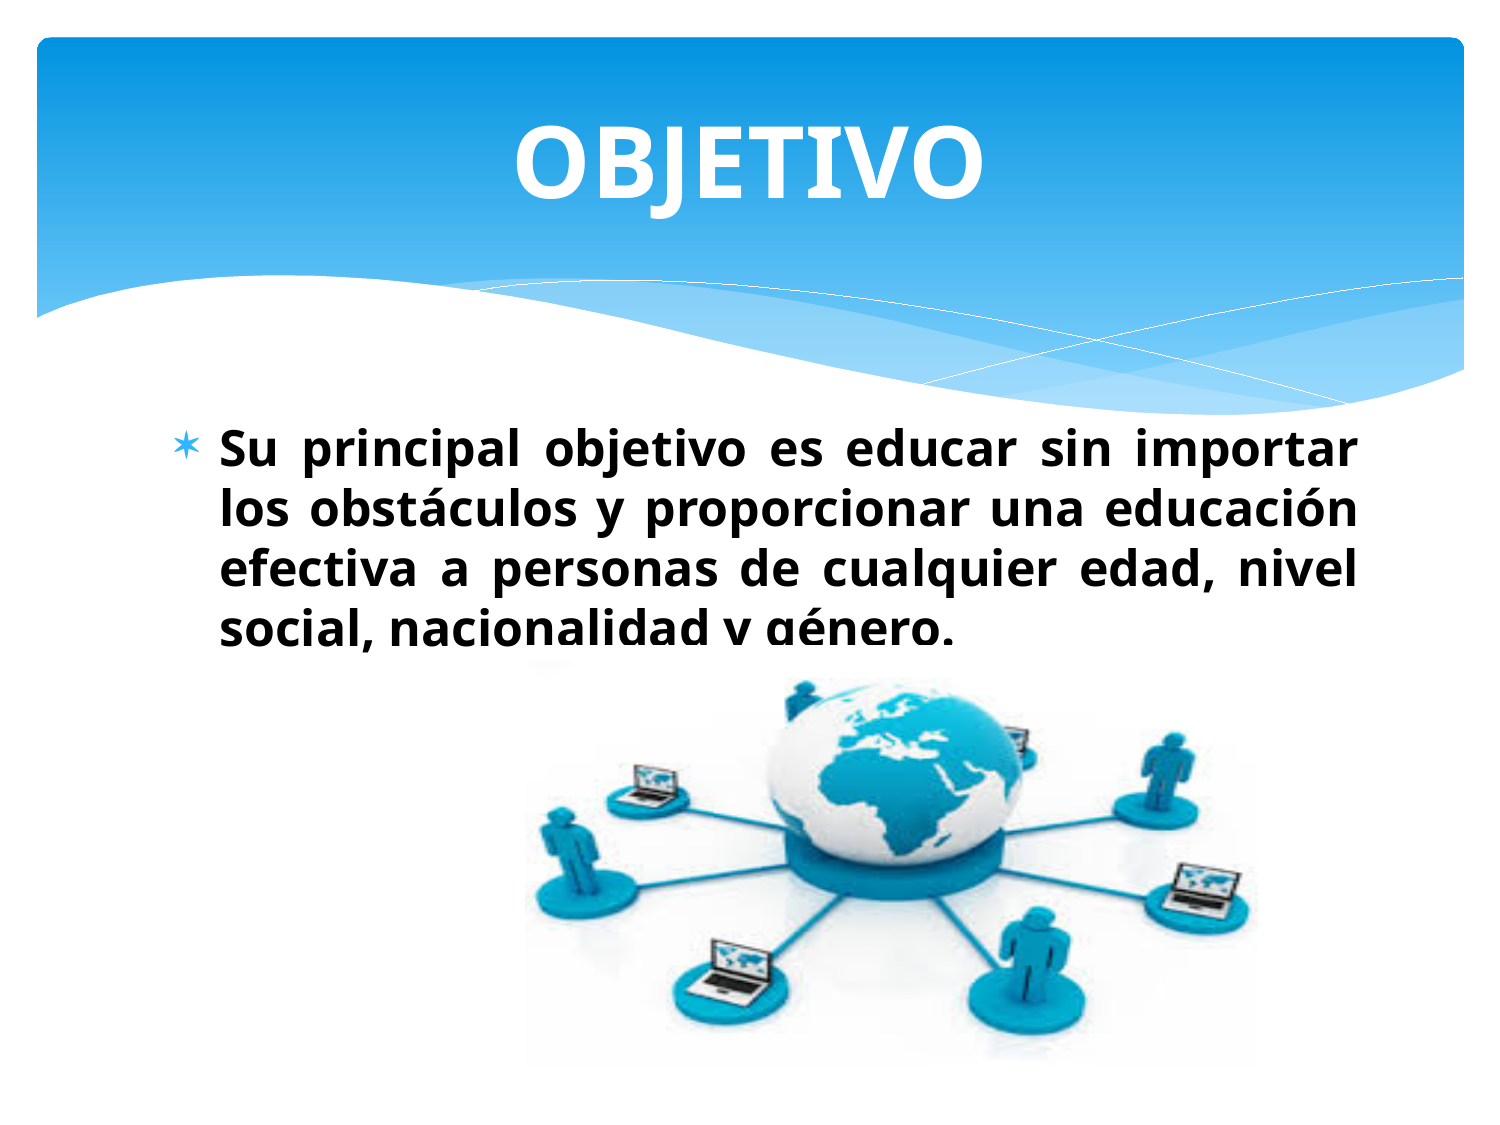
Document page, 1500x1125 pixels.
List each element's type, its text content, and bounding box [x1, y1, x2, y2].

title OBJETIVO [75, 55, 1425, 261]
list Su principal objetivo es educar sin importar los obstáculos y proporcionar una educación efectiva a personas de cualquier edad, nivel social, nacionalidad y género. [159, 408, 1375, 1076]
picture [525, 644, 1259, 1076]
